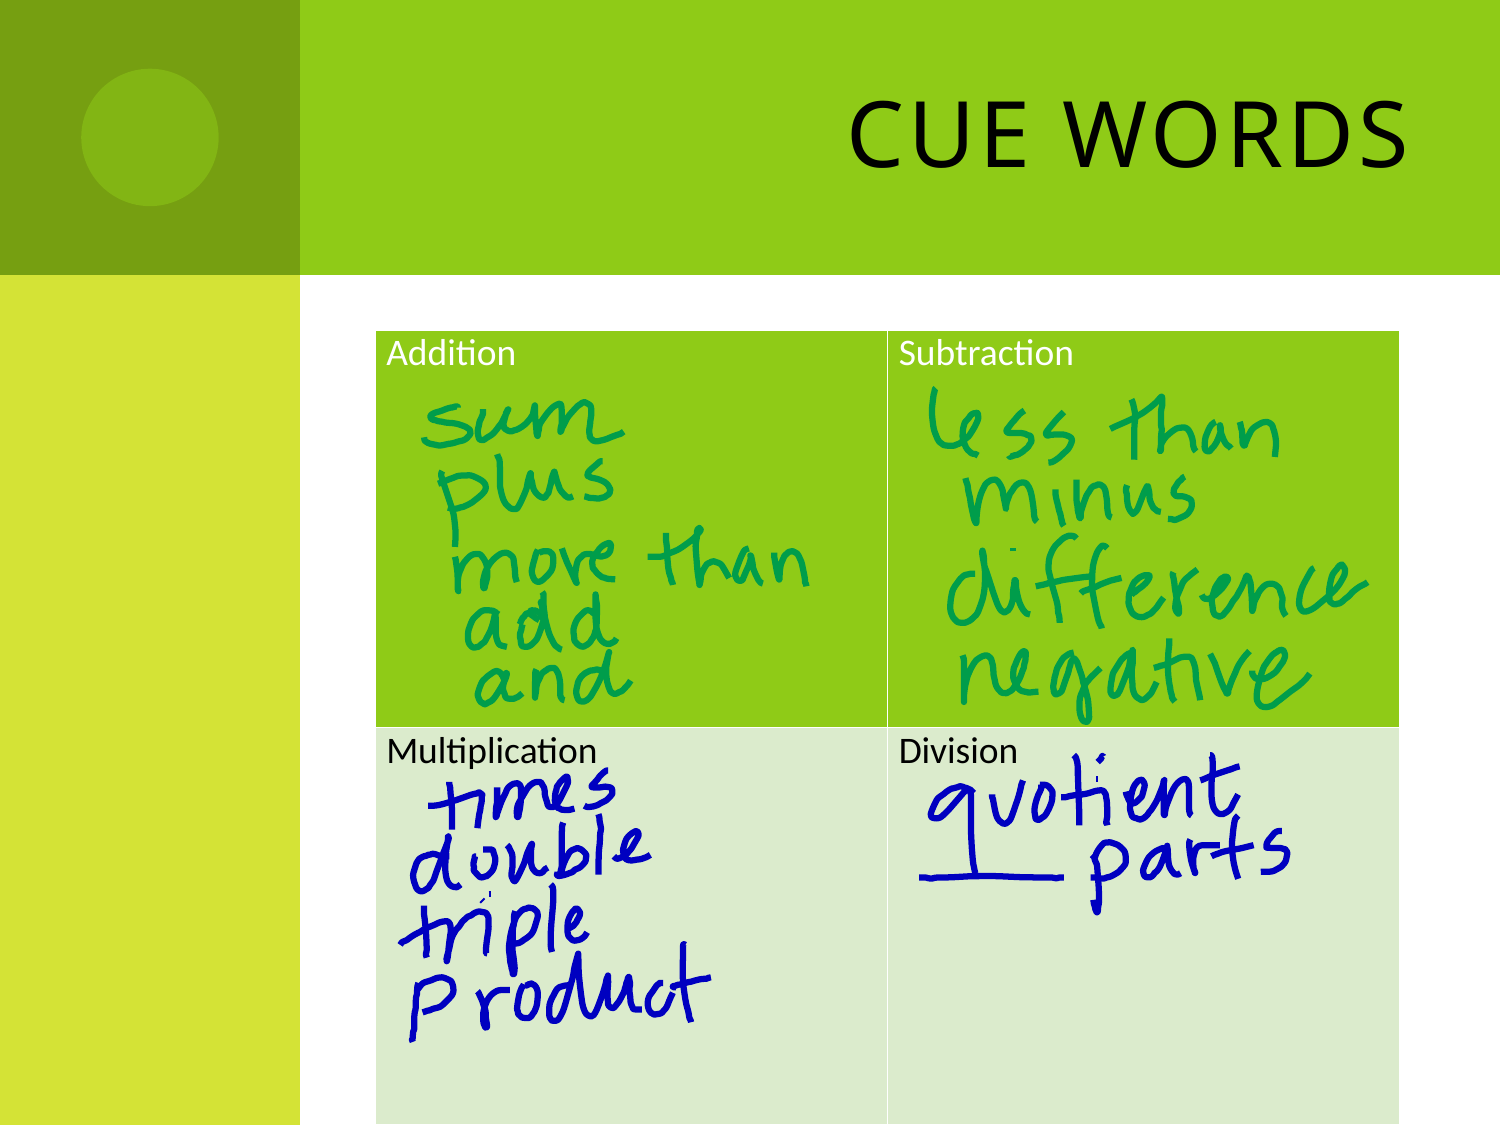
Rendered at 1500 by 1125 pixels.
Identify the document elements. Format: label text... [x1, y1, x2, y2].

text_box [1035, 575, 1090, 588]
text_box [1005, 409, 1033, 458]
text_box [1231, 815, 1239, 849]
text_box [1130, 398, 1136, 417]
text_box [412, 835, 462, 893]
text_box [423, 905, 427, 927]
text_box [1260, 830, 1288, 873]
text_box [416, 976, 455, 1014]
text_box [1125, 778, 1193, 821]
text_box [1045, 411, 1073, 464]
text_box [518, 612, 540, 625]
text_box [647, 527, 730, 586]
text_box [549, 883, 555, 953]
text_box [1109, 649, 1158, 701]
text_box [919, 875, 1064, 880]
text_box [1080, 577, 1122, 594]
text_box [423, 405, 472, 447]
text_box [437, 474, 487, 510]
text_box [1092, 879, 1100, 914]
text_box [1167, 476, 1193, 521]
text_box [1090, 841, 1127, 880]
text_box [964, 477, 1038, 524]
text_box [584, 460, 611, 500]
text_box [448, 509, 457, 547]
text_box [1125, 484, 1161, 515]
table_cell Division [888, 728, 1399, 1124]
text_box [1061, 789, 1109, 826]
text_box [476, 989, 510, 1029]
text_box [613, 830, 651, 862]
text_box [506, 843, 549, 882]
text_box [1091, 585, 1105, 629]
text_box [534, 667, 565, 701]
text_box [1238, 421, 1277, 458]
text_box [529, 609, 543, 619]
text_box [428, 791, 484, 829]
text_box [583, 769, 614, 808]
text_box [1167, 638, 1172, 662]
text_box [930, 785, 976, 874]
text_box [541, 591, 545, 615]
text_box [931, 387, 980, 457]
text_box [773, 550, 808, 587]
text_box [566, 907, 588, 942]
table_header Addition [376, 331, 887, 727]
text_box [572, 593, 618, 648]
text_box [949, 549, 1031, 624]
text_box [1298, 563, 1369, 613]
text_box [476, 670, 523, 705]
text_box [1077, 808, 1081, 826]
text_box [1201, 575, 1287, 618]
text_box [561, 542, 616, 584]
text_box [961, 650, 1039, 703]
text_box [672, 976, 712, 988]
text_box [1033, 783, 1054, 821]
text_box [1200, 765, 1240, 782]
text_box [1210, 754, 1222, 774]
text_box [597, 813, 602, 875]
text_box [1188, 839, 1220, 874]
text_box [548, 952, 642, 1022]
text_box [556, 822, 588, 877]
text_box [1231, 850, 1239, 880]
text_box [411, 990, 418, 1043]
text_box [665, 532, 669, 553]
text_box [1091, 544, 1108, 587]
text_box [1047, 534, 1078, 581]
text_box [1073, 754, 1080, 794]
text_box [448, 781, 453, 800]
text_box [1097, 755, 1104, 763]
text_box [476, 401, 625, 443]
text_box [1209, 650, 1251, 695]
text_box [531, 549, 555, 583]
text_box [682, 984, 692, 1023]
text_box [516, 982, 539, 1019]
text_box [472, 848, 497, 879]
text_box [1127, 574, 1165, 618]
text_box [1203, 421, 1232, 453]
text_box [682, 943, 689, 982]
text_box [508, 906, 539, 975]
text_box [1210, 773, 1239, 815]
text_box [1075, 479, 1112, 519]
text_box [496, 453, 574, 510]
text_box [1172, 568, 1198, 615]
text_box [1153, 655, 1201, 701]
text_box [991, 780, 1024, 825]
text_box [495, 775, 575, 818]
table_header Subtraction [888, 331, 1399, 727]
text_box [1142, 845, 1181, 879]
text_box [1167, 678, 1176, 703]
text_box [519, 607, 563, 651]
text_box [734, 547, 764, 585]
text_box [1211, 844, 1254, 858]
title Cue words [399, 37, 1425, 225]
text_box [399, 910, 490, 962]
text_box [575, 651, 632, 703]
text_box [454, 551, 518, 592]
table_cell Multiplication [376, 728, 887, 1124]
text_box [1052, 651, 1101, 723]
text_box [440, 470, 444, 481]
text_box [1051, 581, 1069, 623]
text_box [646, 982, 674, 1016]
text_box [1054, 489, 1065, 527]
text_box [1109, 396, 1197, 452]
text_box [467, 609, 508, 649]
text_box [1251, 649, 1311, 708]
text_box [666, 562, 674, 586]
